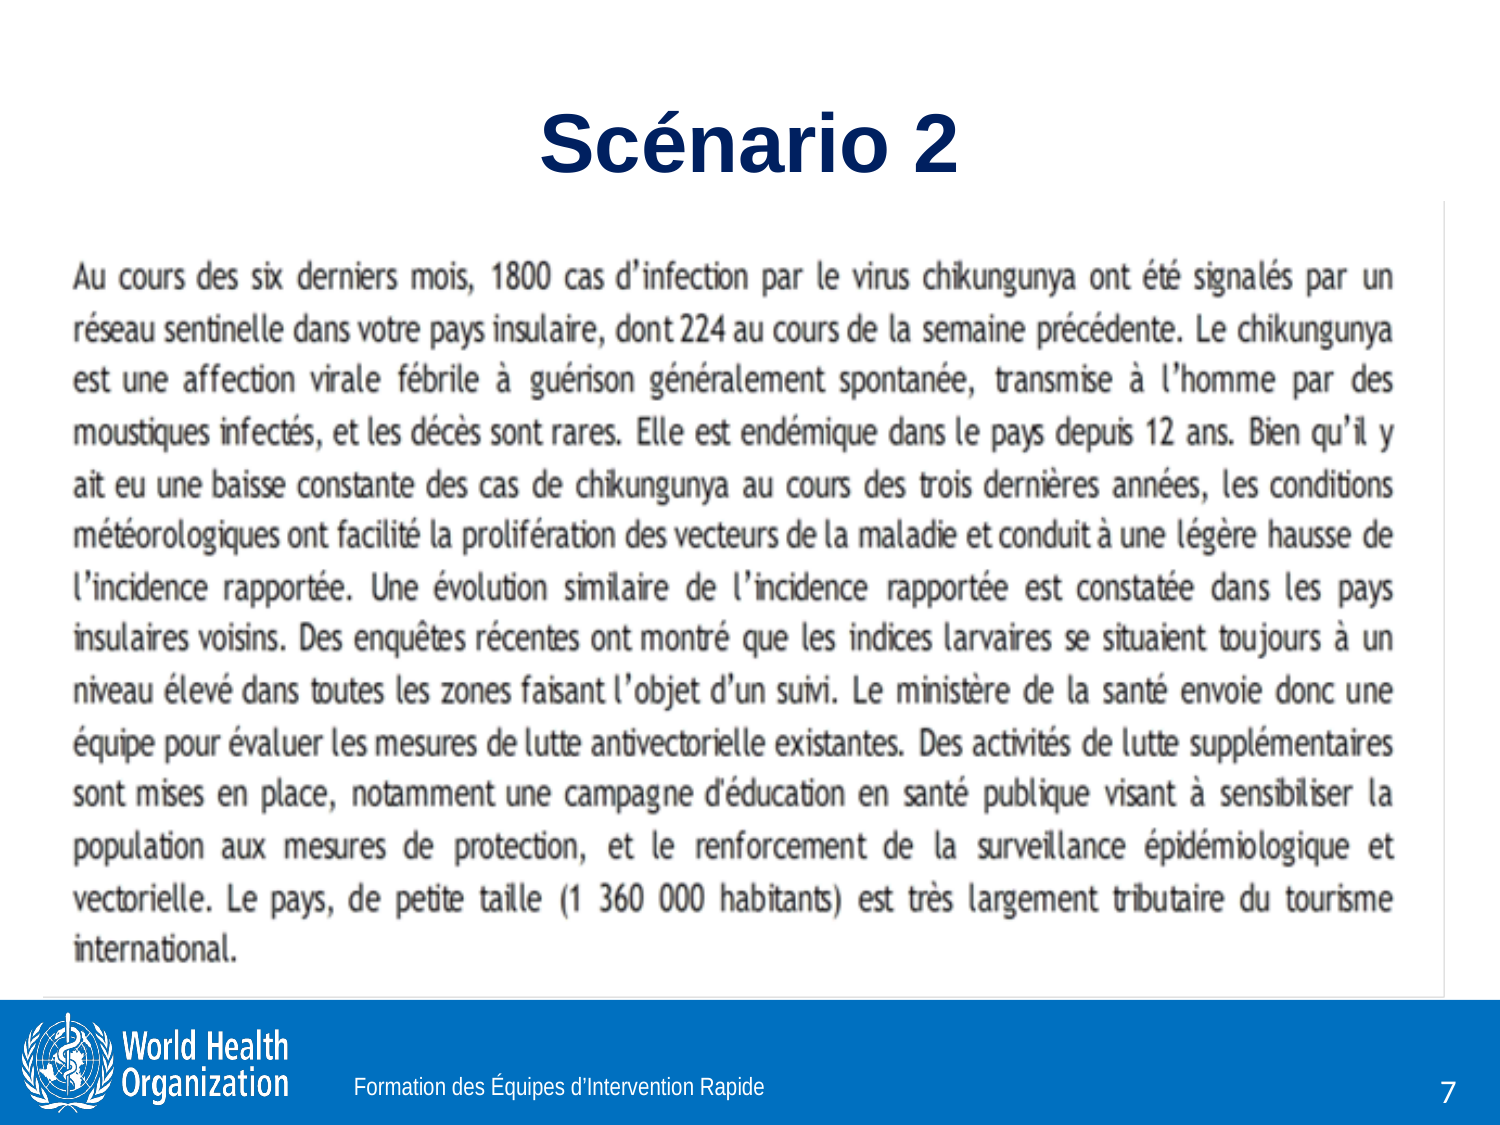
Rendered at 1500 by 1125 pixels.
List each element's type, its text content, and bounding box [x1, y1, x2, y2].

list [42, 200, 1448, 1000]
picture [21, 1012, 288, 1113]
title Scénario 2 [75, 45, 1425, 199]
